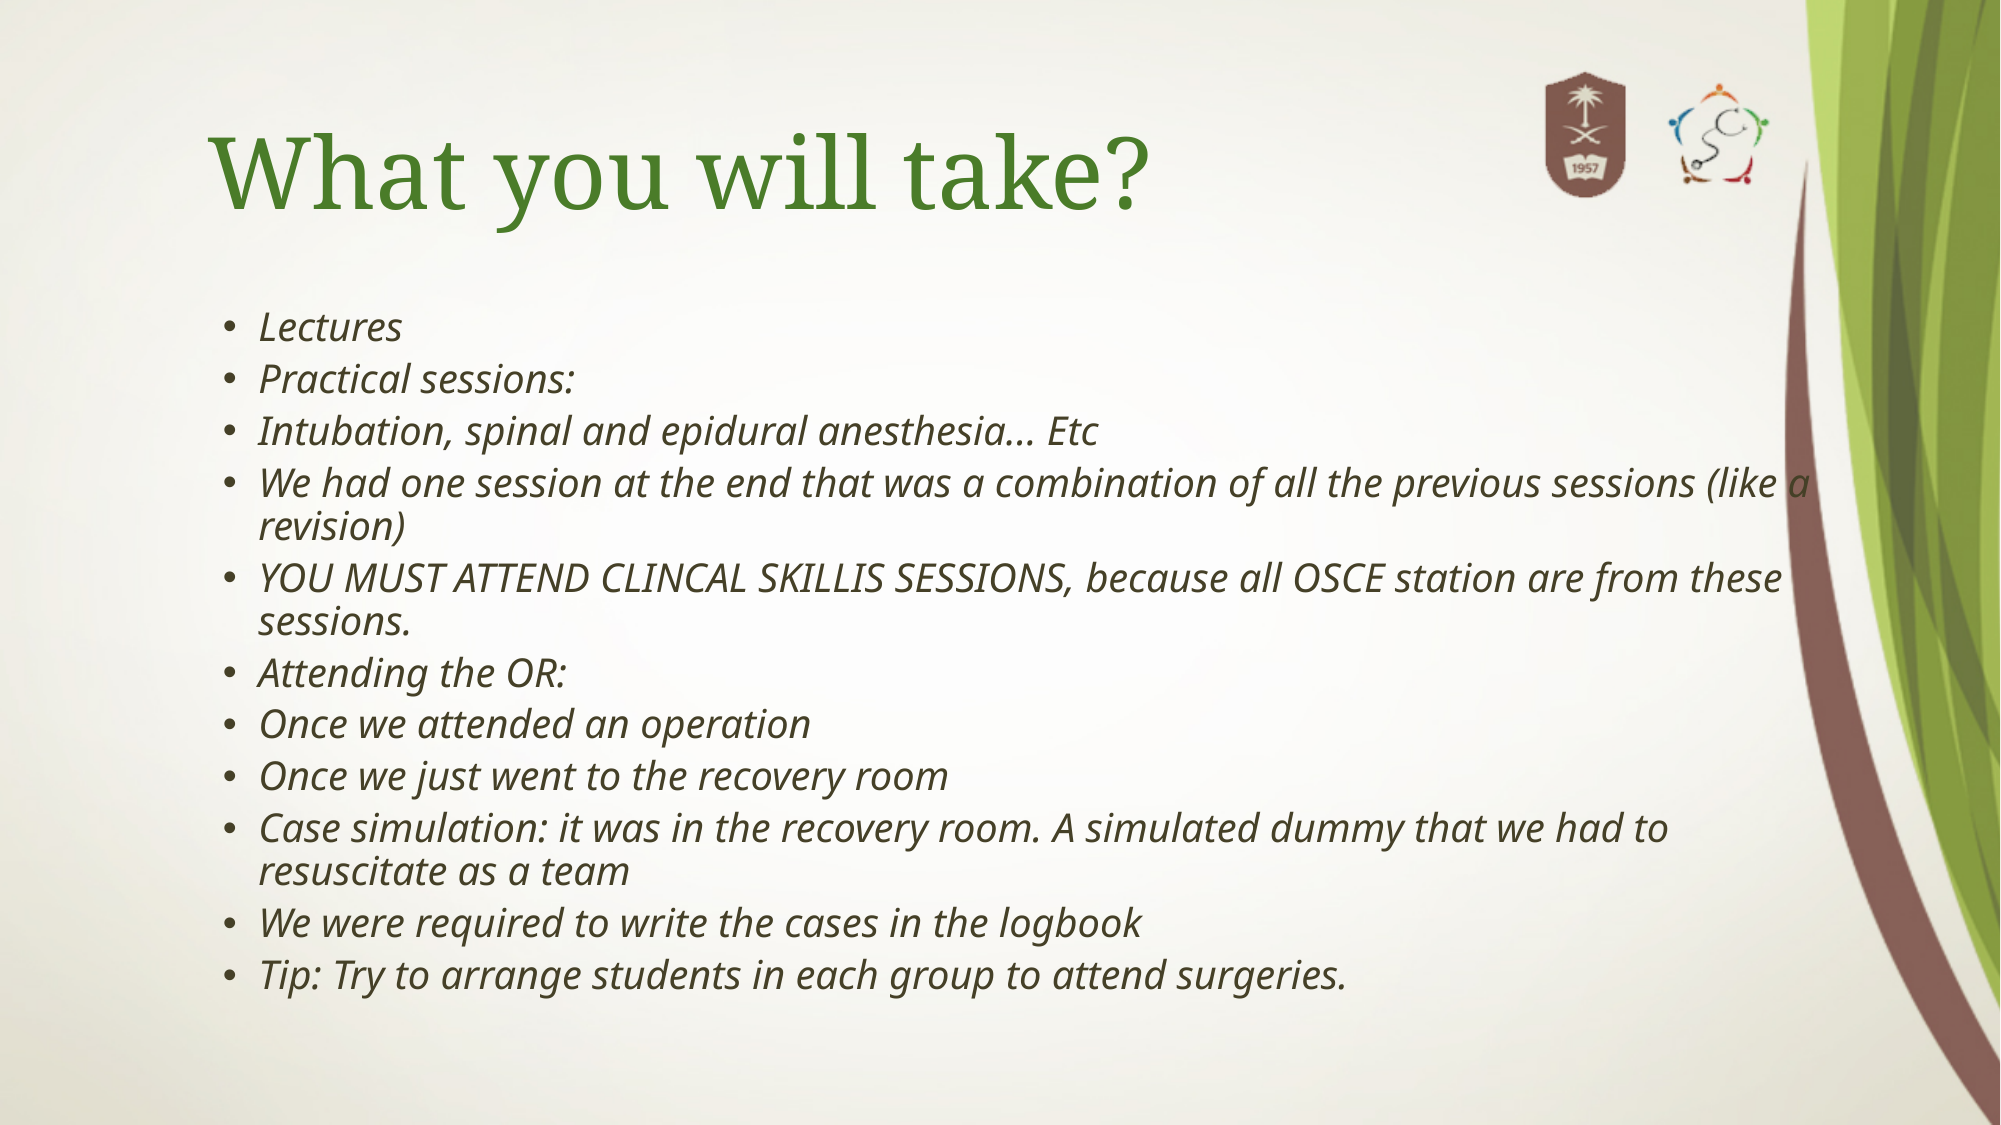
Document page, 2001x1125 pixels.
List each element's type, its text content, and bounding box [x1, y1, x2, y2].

list Lectures Practical sessions: Intubation, spinal and epidural anesthesia... Etc We had one session at the end that was a combination of all the previous sessions (like a revision) YOU MUST ATTEND CLINCAL SKILLIS SESSIONS, because all OSCE station are from these sessions. Attending the OR: Once we attended an operation Once we just went to the recovery room Case simulation: it was in the recovery room. A simulated dummy that we had to resuscitate as a team We were required to write the cases in the logbook Tip: Try to arrange students in each group to attend surgeries. [137, 299, 1863, 1014]
picture [0, 0, 2001, 1125]
title What you will take? [192, 54, 1863, 299]
